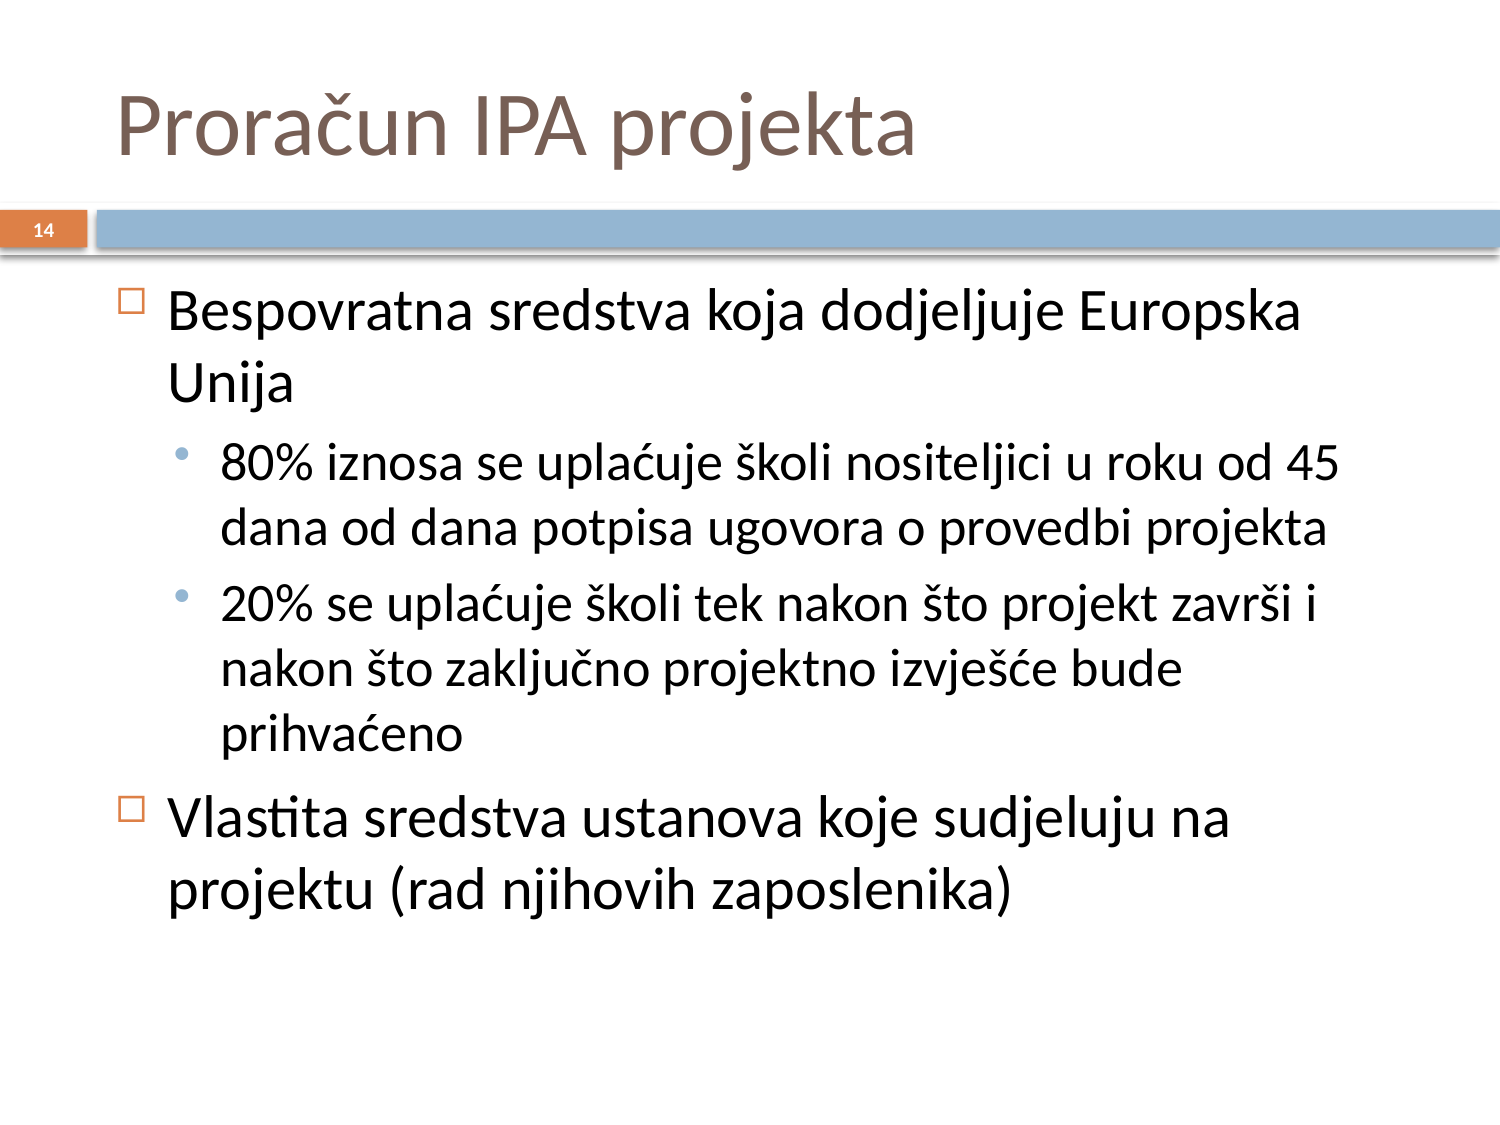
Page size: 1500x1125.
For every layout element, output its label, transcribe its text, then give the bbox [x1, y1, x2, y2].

title Proračun IPA projekta [100, 37, 1439, 201]
list Bespovratna sredstva koja dodjeljuje Europska Unija 80% iznosa se uplaćuje školi nositeljici u roku od 45 dana od dana potpisa ugovora o provedbi projekta 20% se uplaćuje školi tek nakon što projekt završi i nakon što zaključno projektno izvješće bude prihvaćeno Vlastita sredstva ustanova koje sudjeluju na projektu (rad njihovih zaposlenika) [100, 262, 1439, 1001]
slide_number 14 [0, 208, 88, 249]
